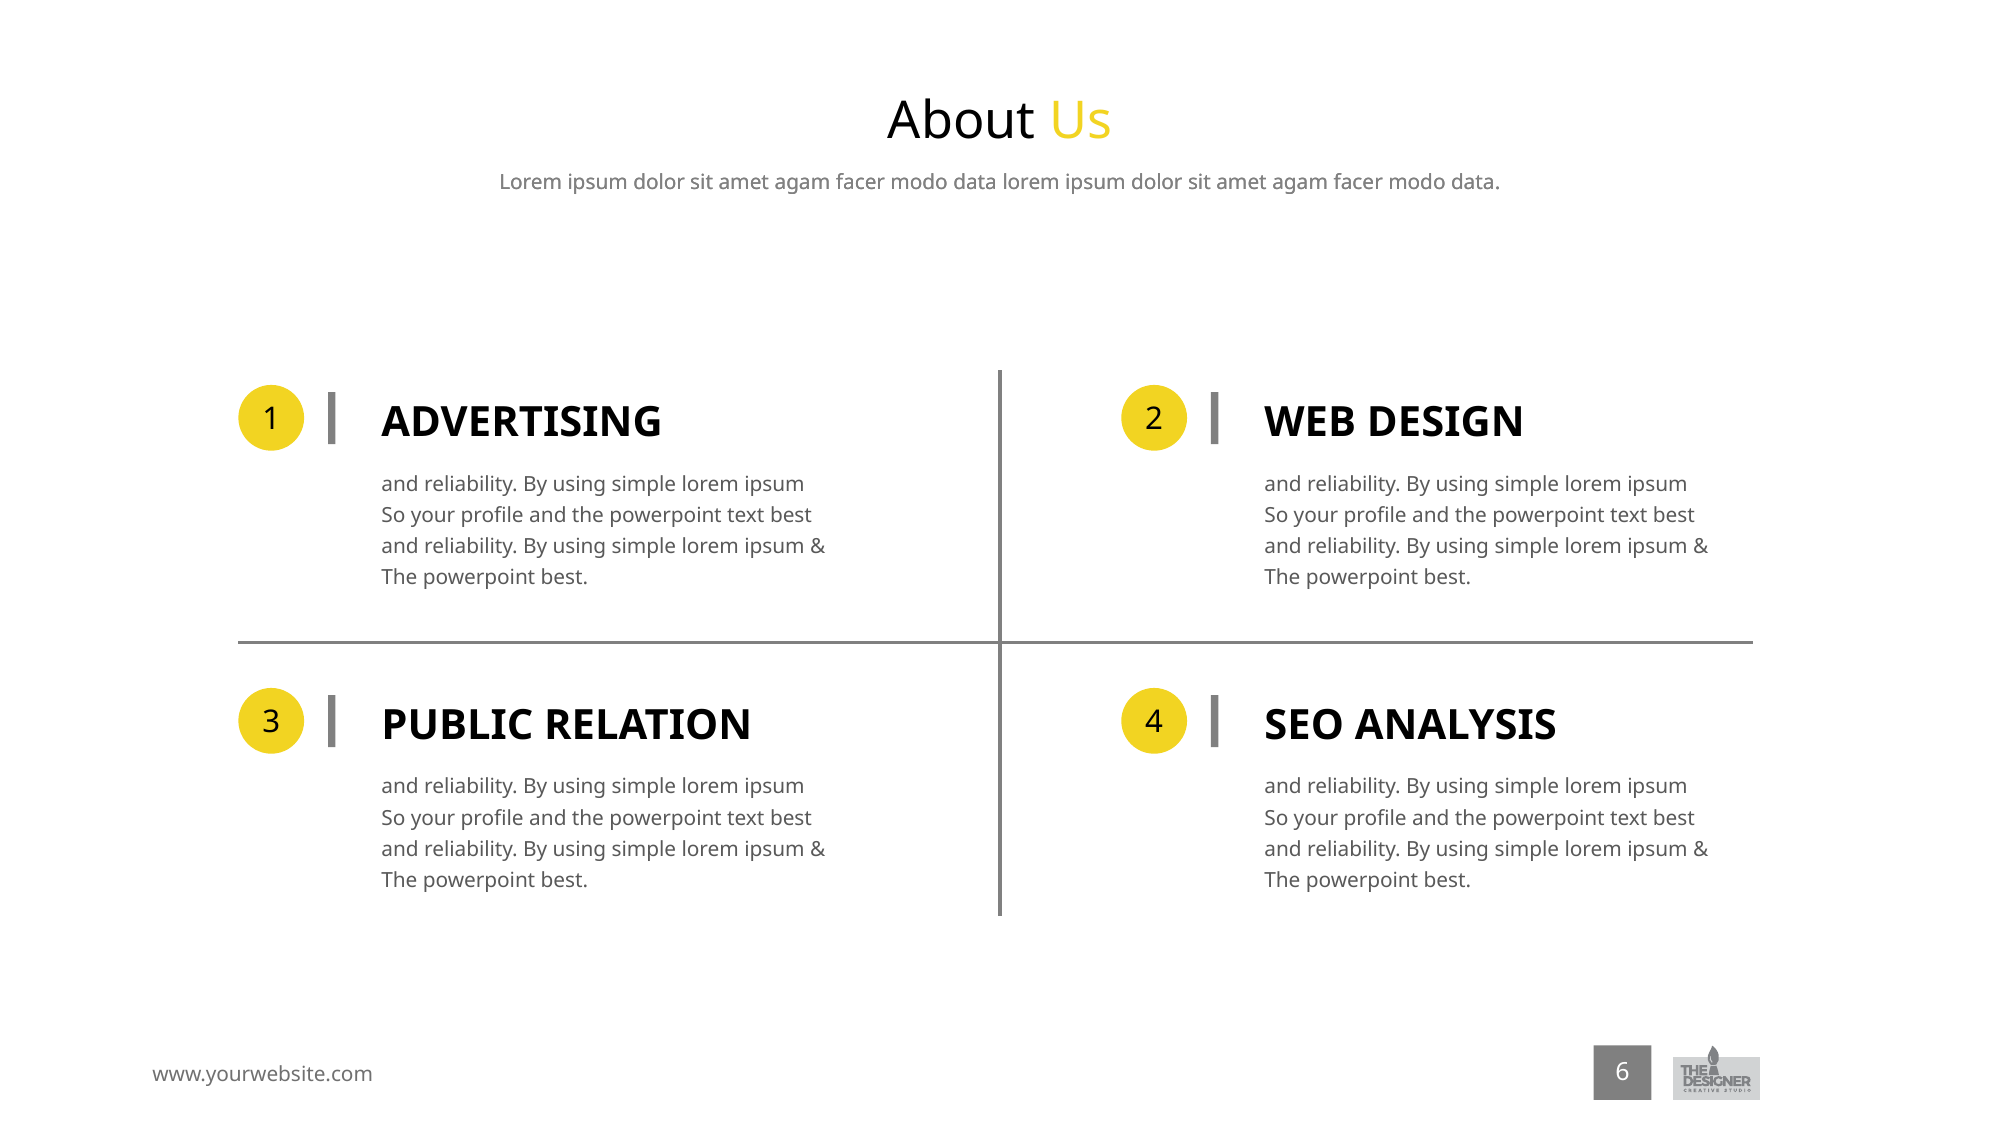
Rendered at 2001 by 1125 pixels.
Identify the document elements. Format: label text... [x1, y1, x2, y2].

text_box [1249, 690, 1762, 901]
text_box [1249, 387, 1762, 598]
text_box Lorem ipsum dolor sit amet agam facer modo data lorem ipsum dolor sit amet agam facer modo data. [137, 154, 1863, 211]
title About Us [137, 71, 1863, 154]
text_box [1121, 384, 1219, 451]
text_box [1121, 687, 1219, 754]
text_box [366, 690, 879, 901]
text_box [238, 687, 336, 754]
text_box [366, 387, 879, 598]
slide_number 6 [1590, 1042, 1655, 1103]
slide_number www.yourwebsite.com [137, 1045, 409, 1100]
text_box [238, 384, 336, 451]
